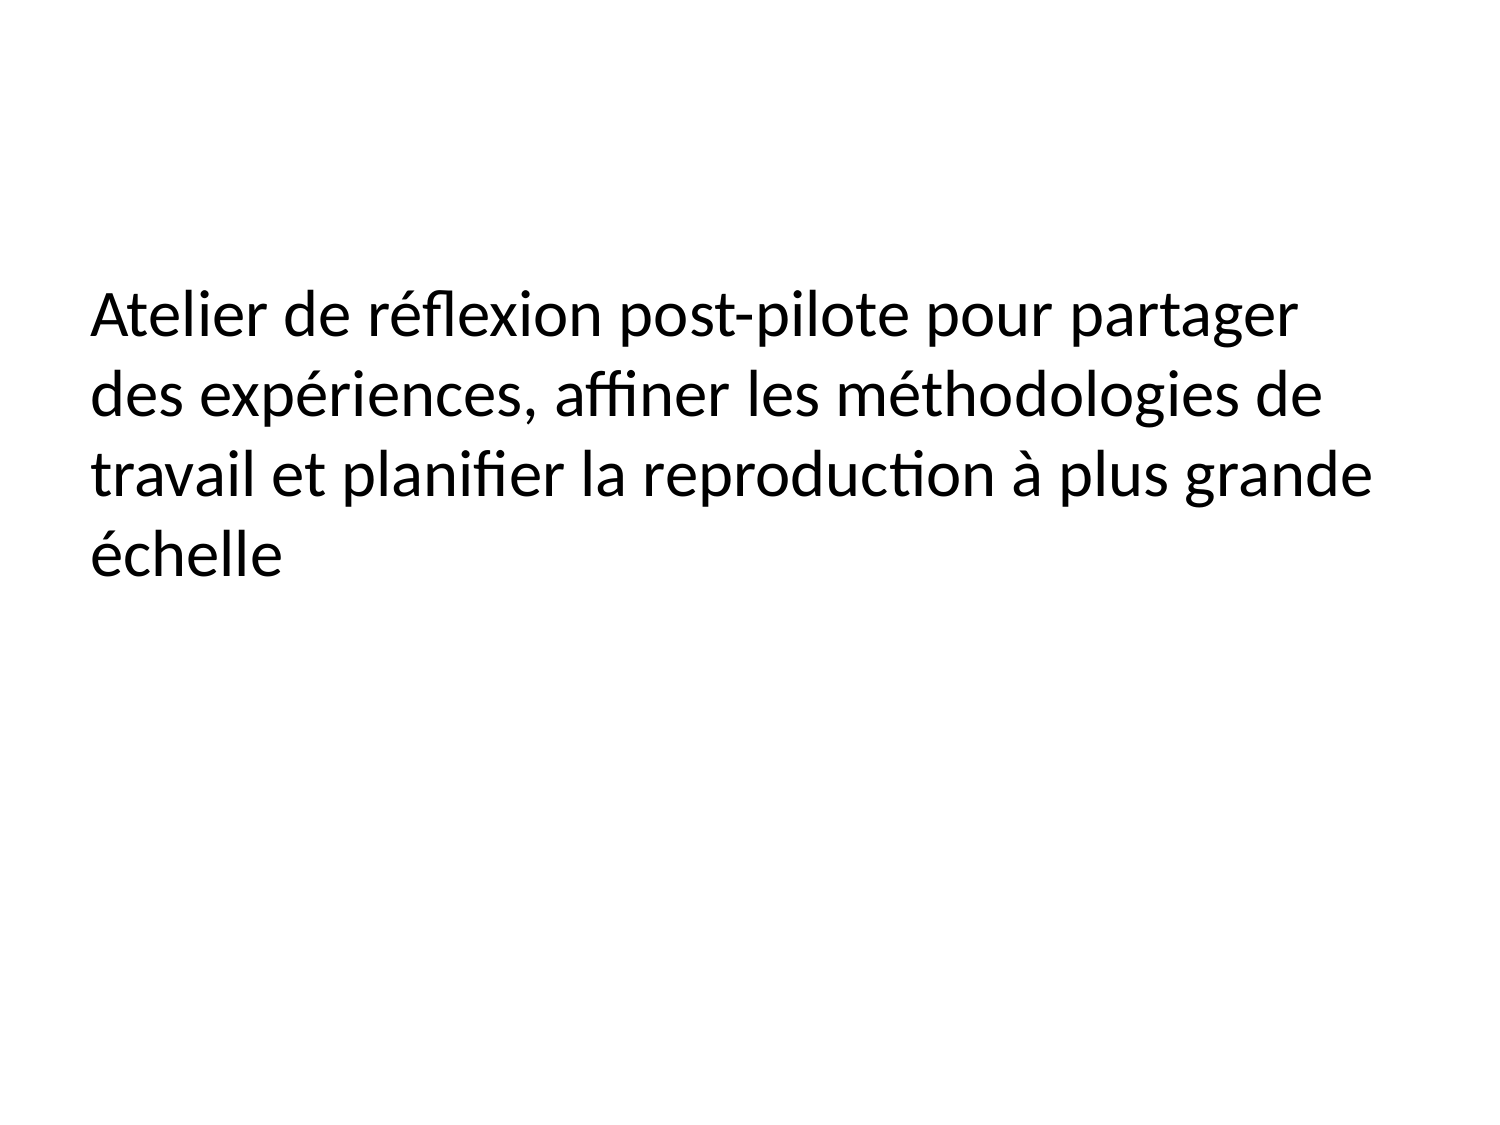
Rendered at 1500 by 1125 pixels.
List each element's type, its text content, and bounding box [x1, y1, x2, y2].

list Atelier de réflexion post-pilote pour partager des expériences, affiner les méthodologies de travail et planifier la reproduction à plus grande échelle [75, 262, 1425, 1005]
